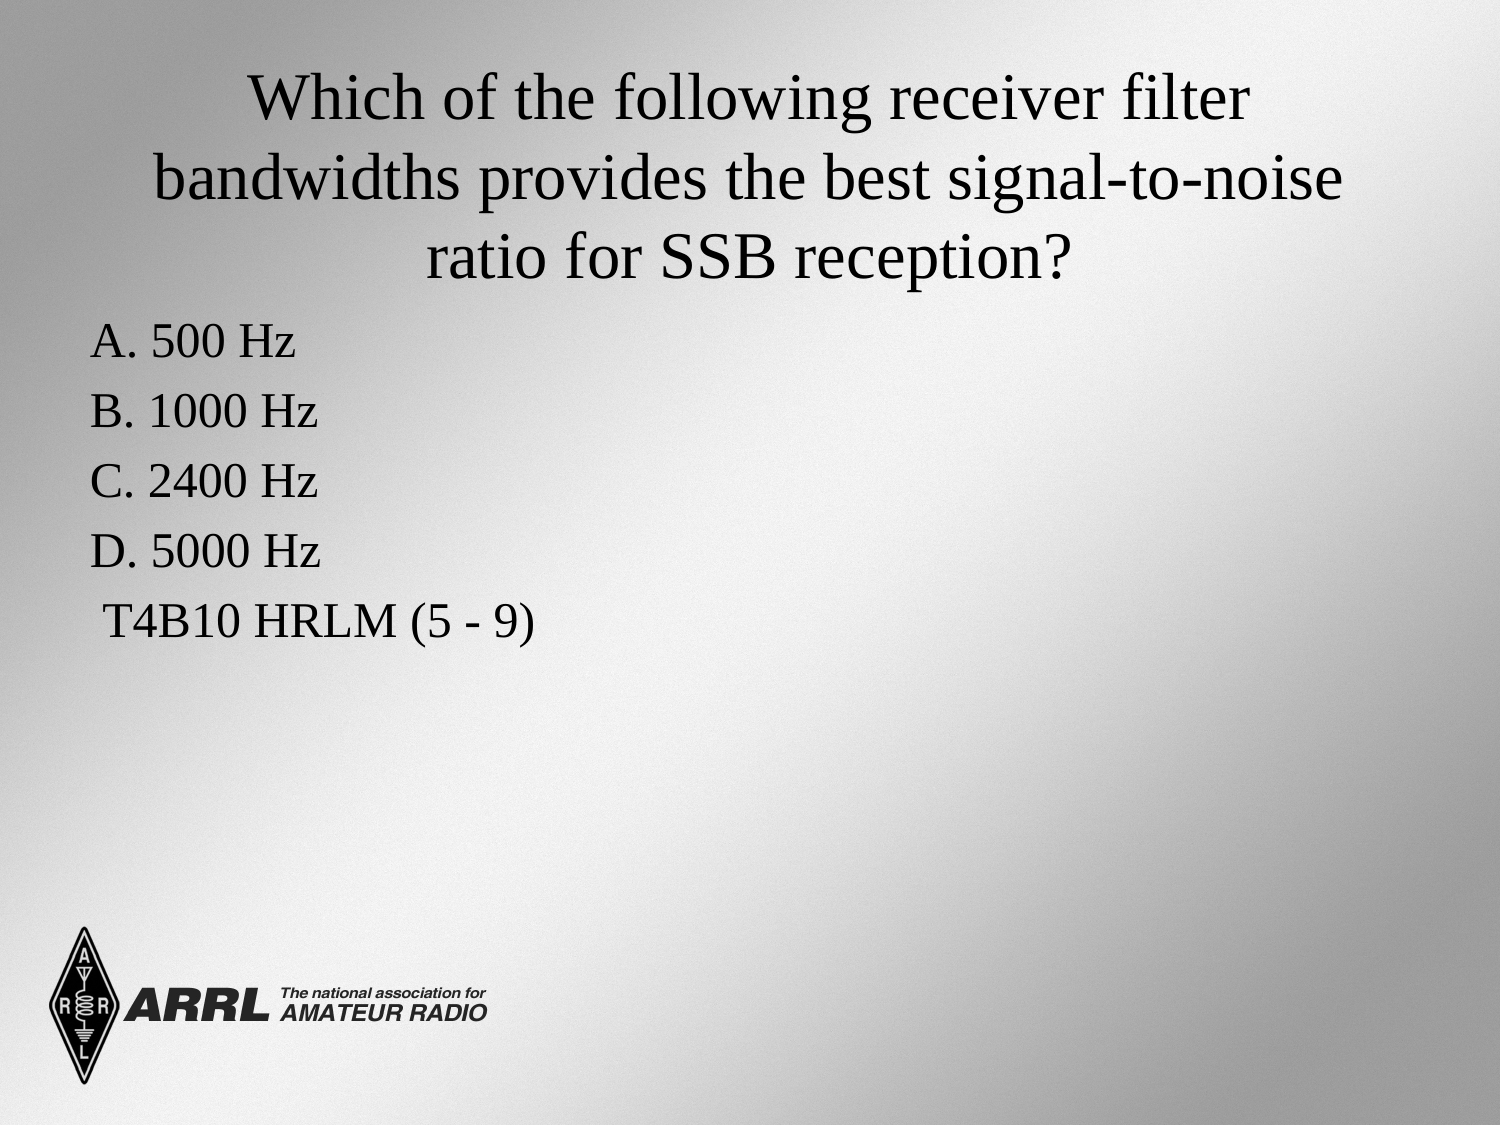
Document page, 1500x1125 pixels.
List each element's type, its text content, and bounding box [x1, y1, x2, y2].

list A. 500 Hz B. 1000 Hz C. 2400 Hz D. 5000 Hz T4B10 HRLM (5 - 9) [75, 299, 1425, 1005]
picture [0, 0, 1500, 1125]
title Which of the following receiver filter bandwidths provides the best signal-to-noise ratio for SSB reception? [75, 45, 1425, 233]
